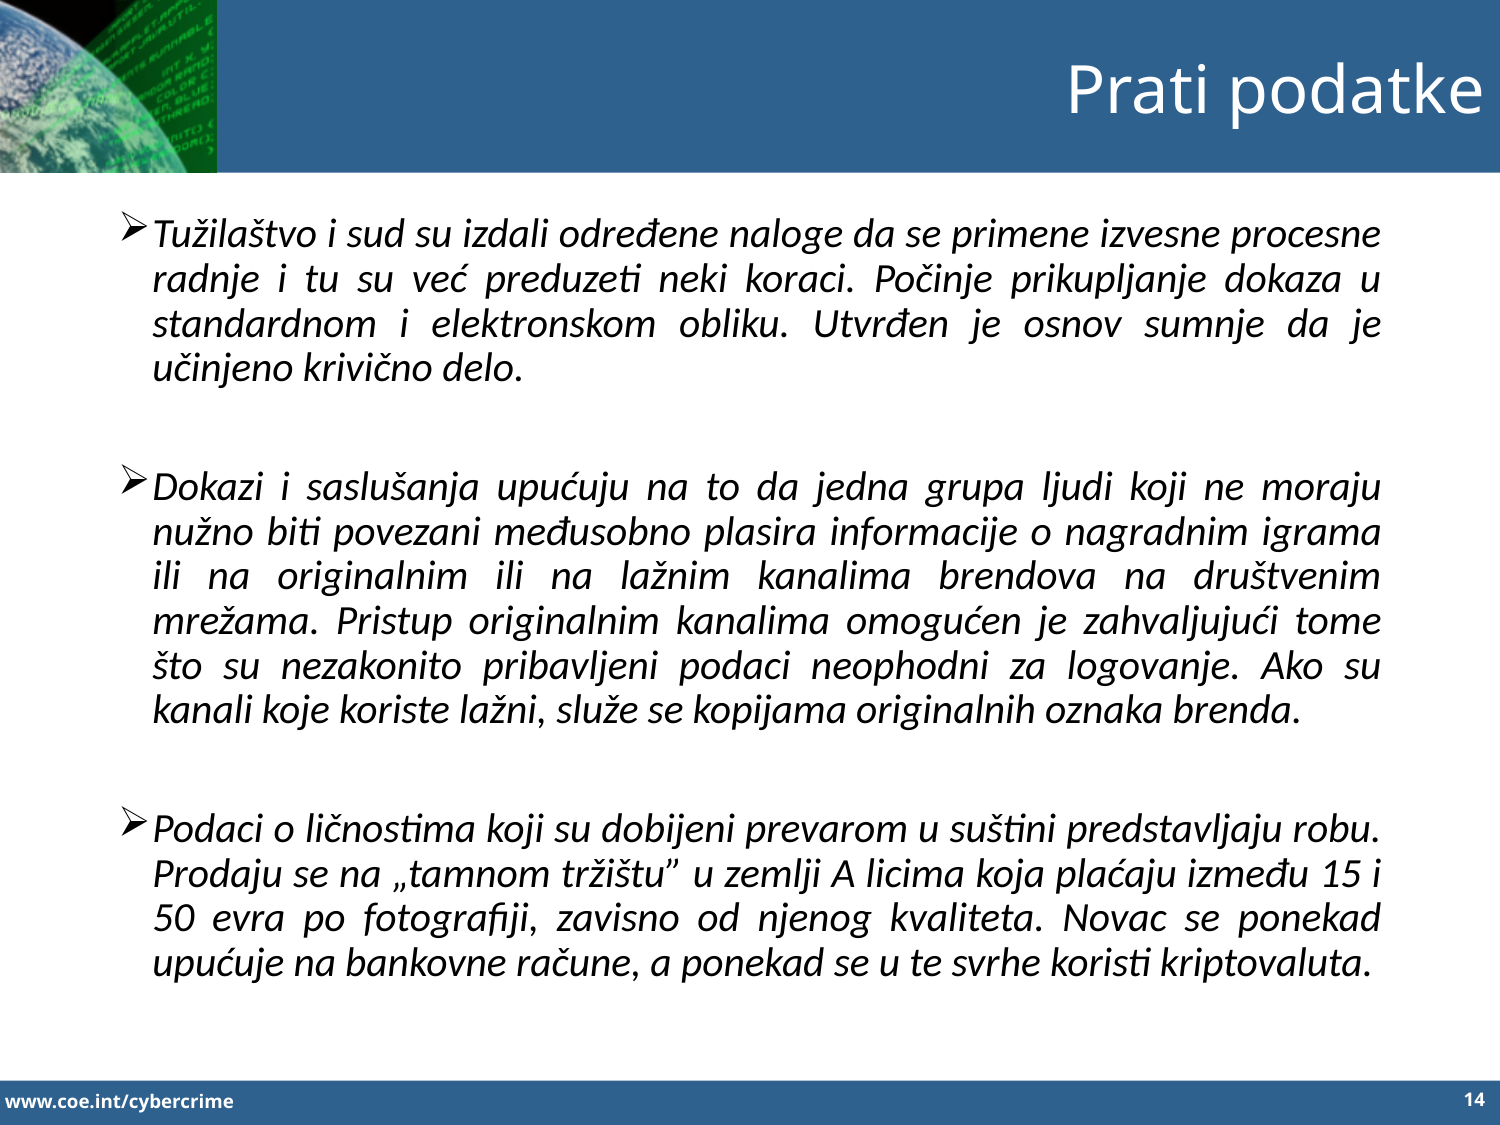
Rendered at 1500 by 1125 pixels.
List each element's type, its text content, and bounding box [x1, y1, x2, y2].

text_box Prati podatke [373, 10, 1500, 163]
slide_number 14 [1162, 1080, 1500, 1125]
list Tužilaštvo i sud su izdali određene naloge da se primene izvesne procesne radnje i tu su već preduzeti neki koraci. Počinje prikupljanje dokaza u standardnom i elektronskom obliku. Utvrđen je osnov sumnje da je učinjeno krivično delo. Dokazi i saslušanja upućuju na to da jedna grupa ljudi koji ne moraju nužno biti povezani međusobno plasira informacije o nagradnim igrama ili na originalnim ili na lažnim kanalima brendova na društvenim mrežama. Pristup originalnim kanalima omogućen je zahvaljujući tome što su nezakonito pribavljeni podaci neophodni za logovanje. Ako su kanali koje koriste lažni, služe se kopijama originalnih oznaka brenda. Podaci o ličnostima koji su dobijeni prevarom u suštini predstavljaju robu. Prodaju se na „tamnom tržištu” u zemlji A licima koja plaćaju između 15 i 50 evra po fotografiji, zavisno od njenog kvaliteta. Novac se ponekad upućuje na bankovne račune, a ponekad se u te svrhe koristi kriptovaluta. [103, 204, 1397, 1050]
picture [0, 1, 217, 173]
